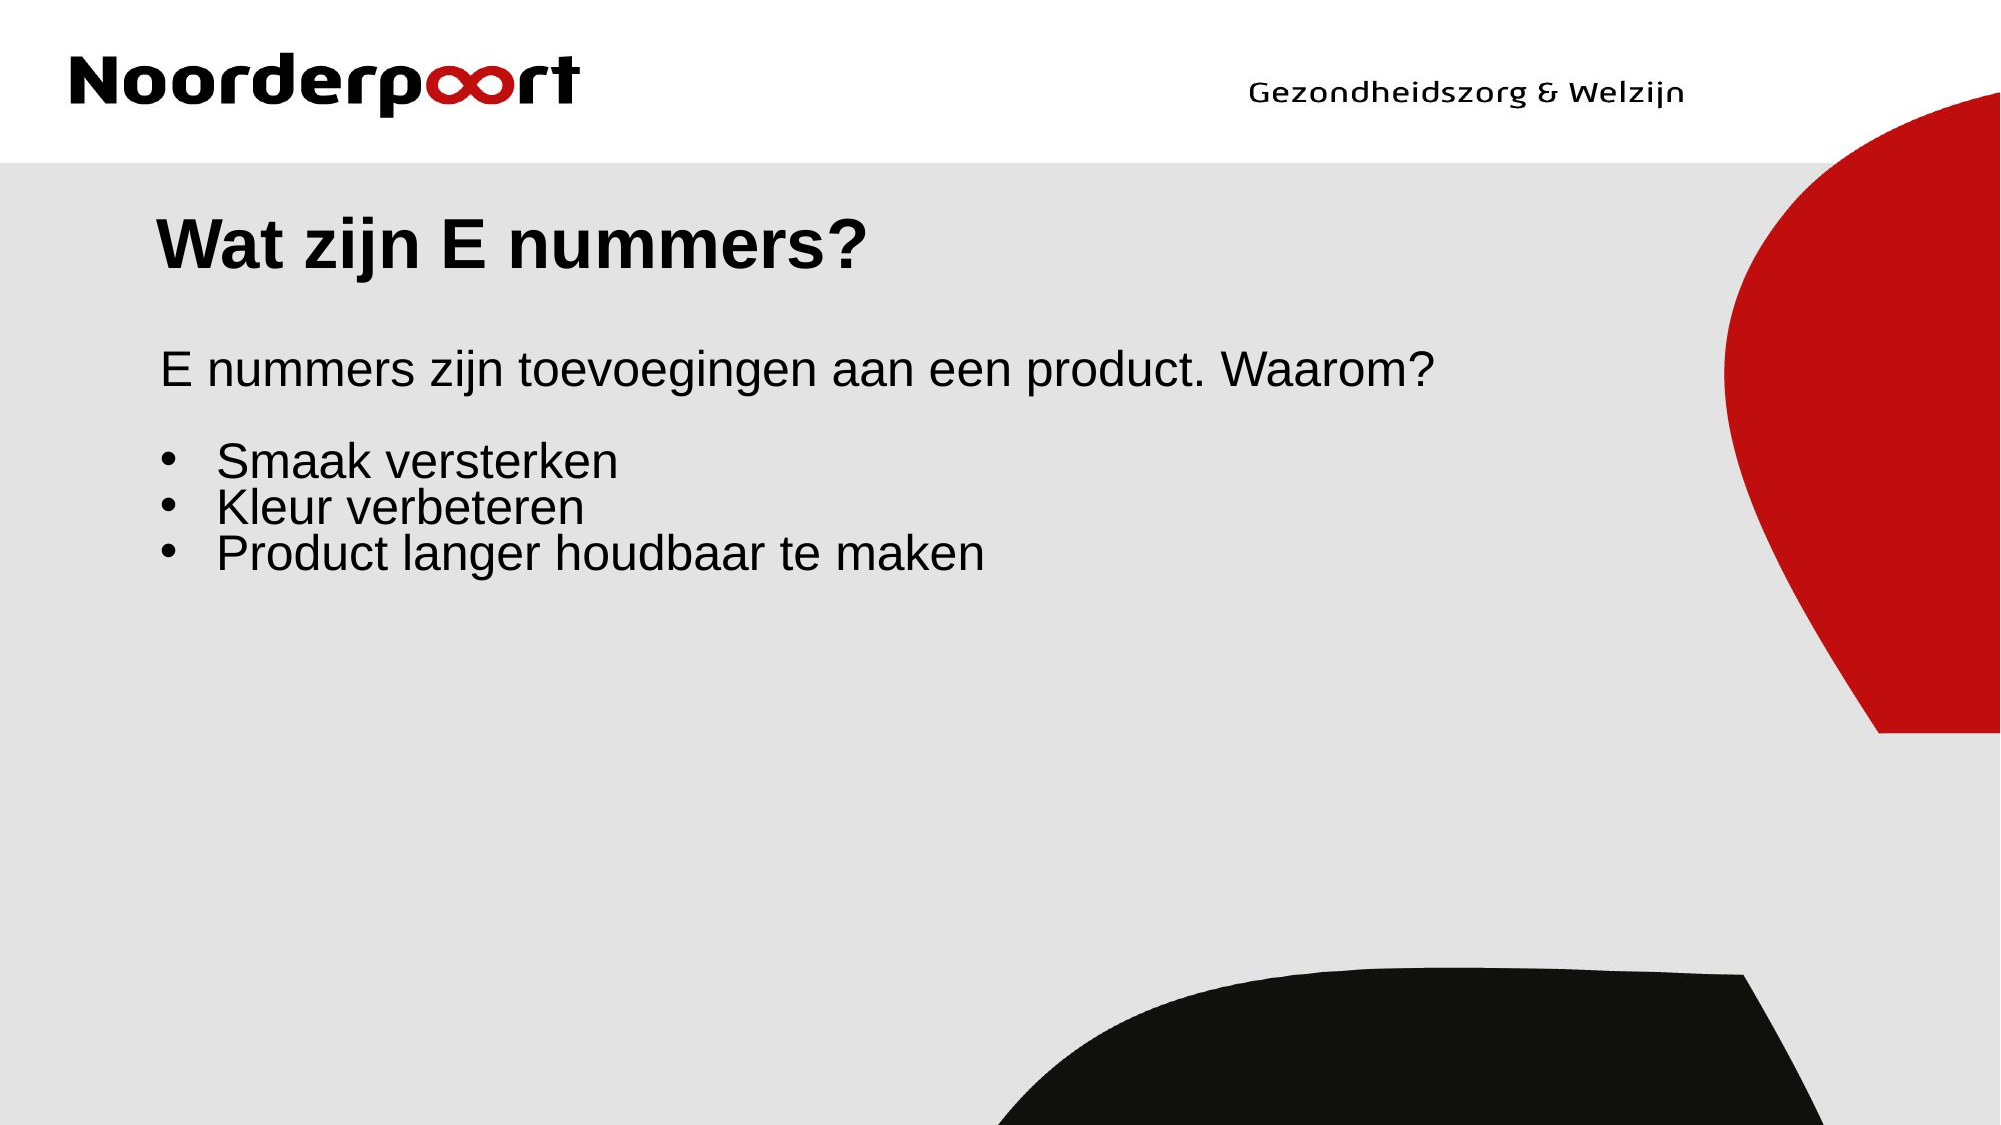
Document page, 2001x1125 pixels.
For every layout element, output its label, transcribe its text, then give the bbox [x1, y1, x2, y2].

list E nummers zijn toevoegingen aan een product. Waarom? Smaak versterken Kleur verbeteren Product langer houdbaar te maken [144, 343, 1723, 927]
title Wat zijn E nummers? [141, 187, 1720, 294]
picture [0, 0, 2001, 1125]
